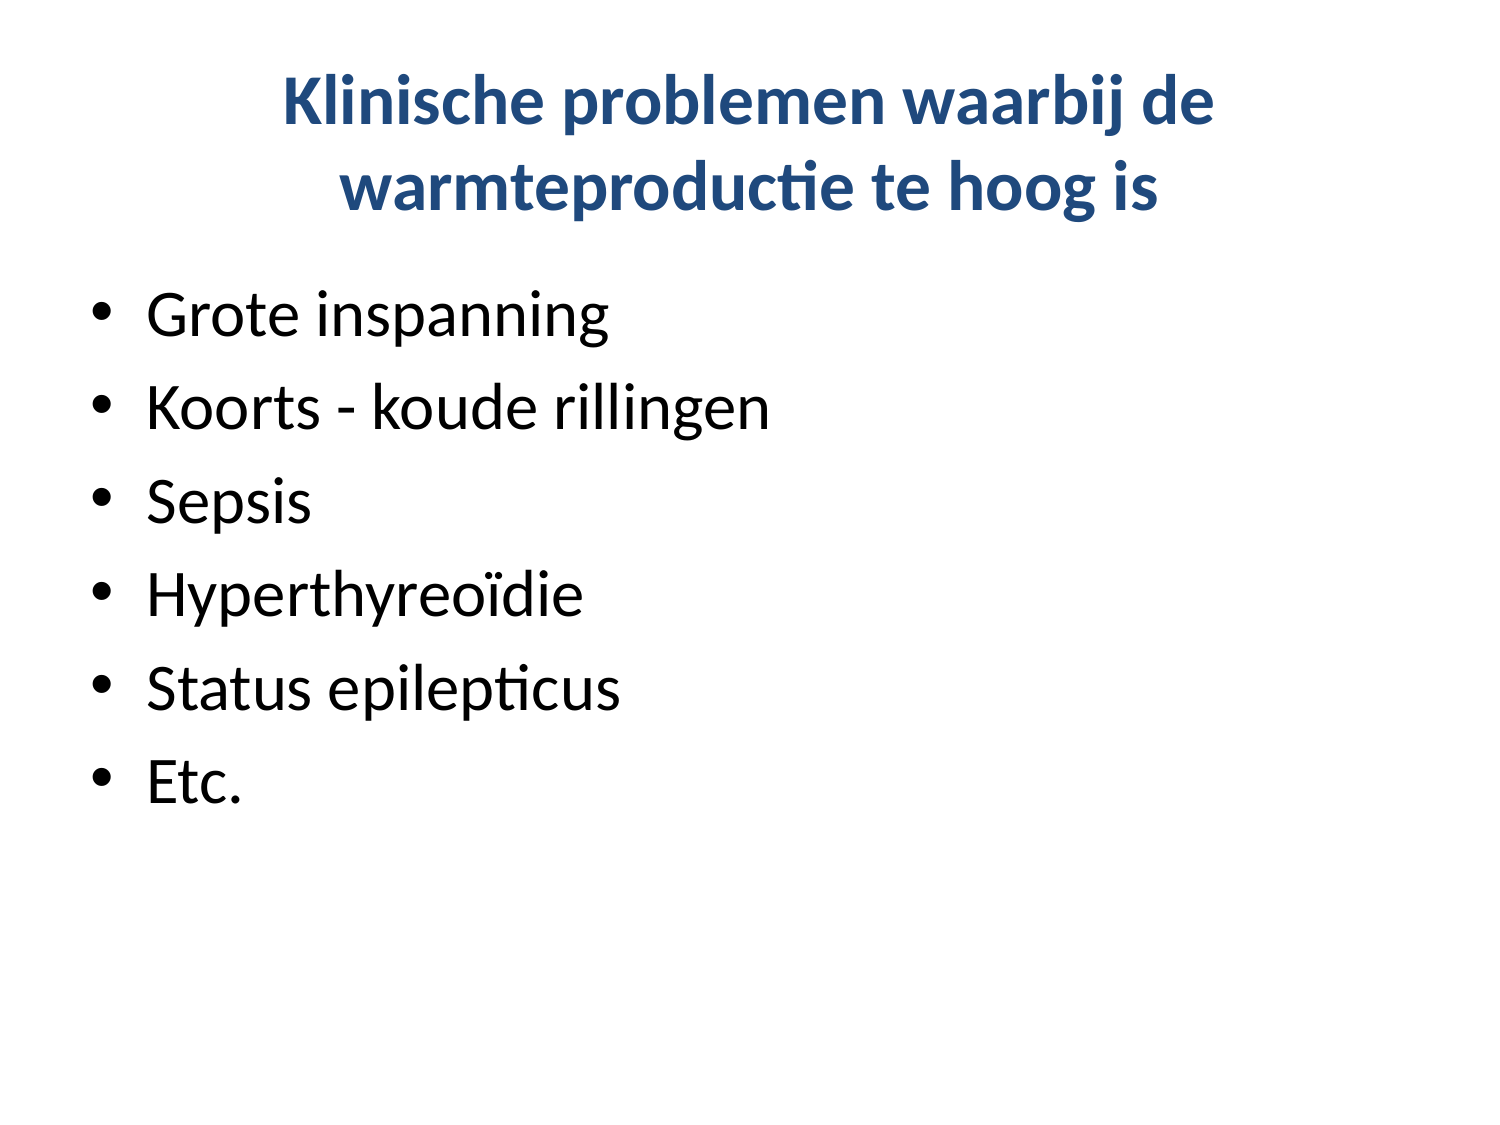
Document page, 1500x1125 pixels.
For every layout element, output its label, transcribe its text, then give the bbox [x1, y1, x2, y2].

list Grote inspanning Koorts - koude rillingen Sepsis Hyperthyreoïdie Status epilepticus Etc. [75, 262, 1425, 1005]
title Klinische problemen waarbij de warmteproductie te hoog is [75, 45, 1425, 233]
